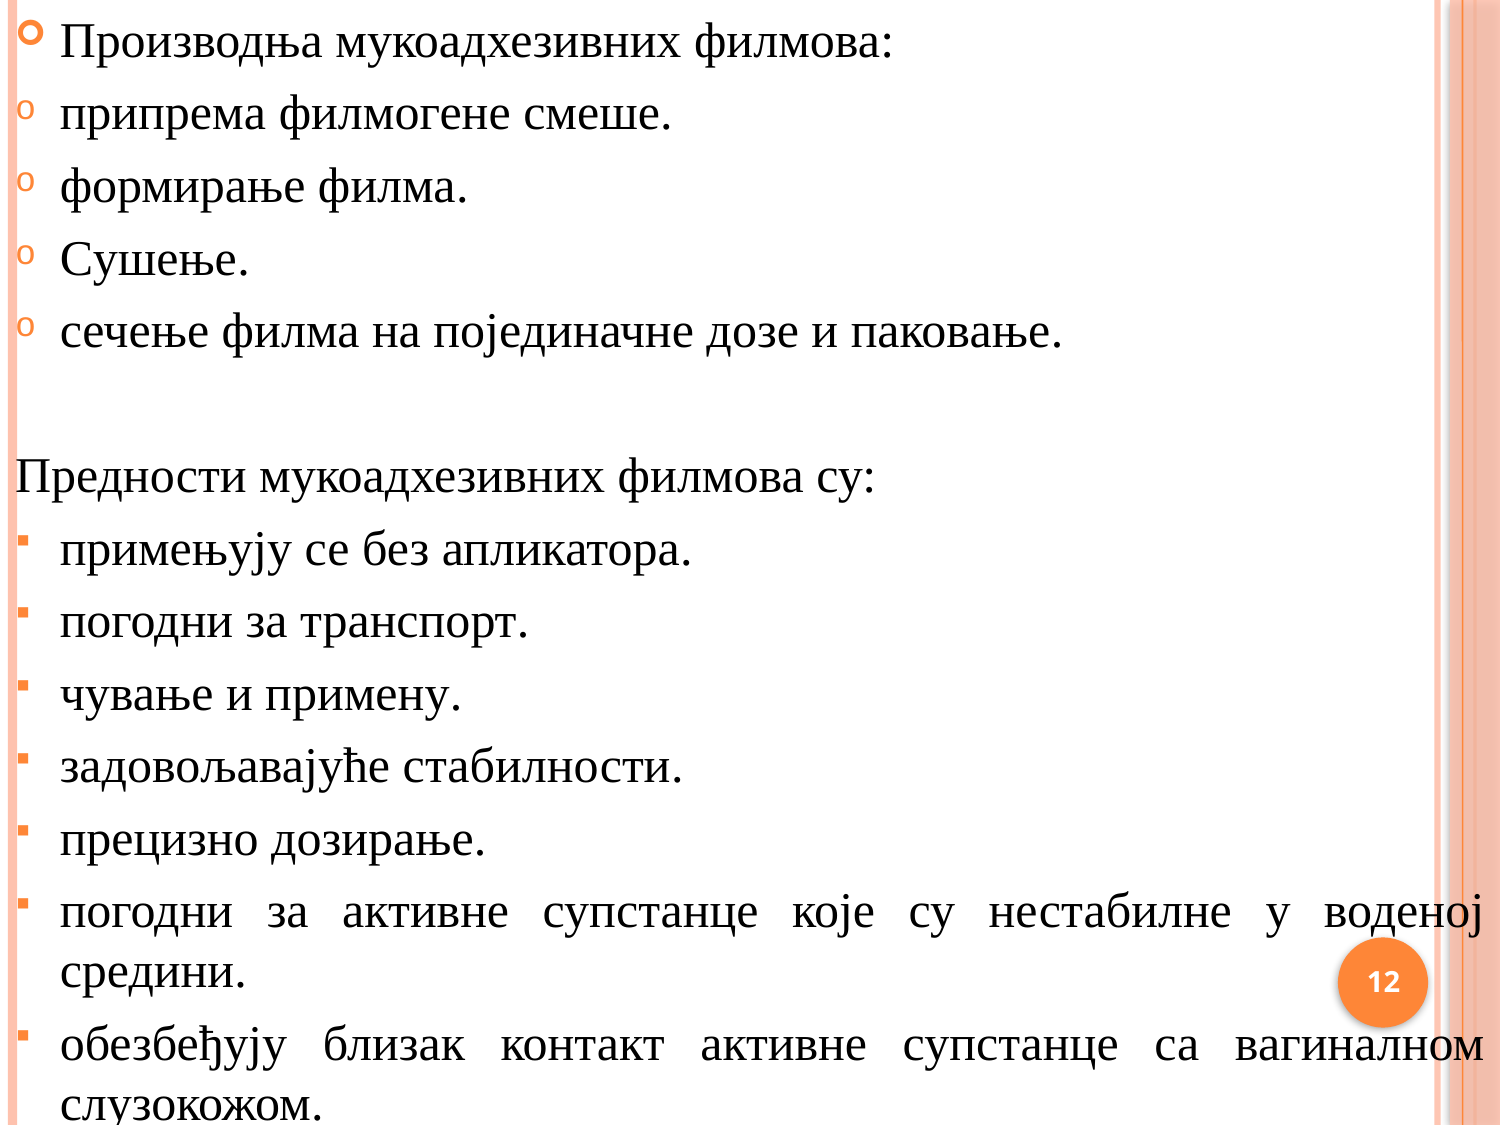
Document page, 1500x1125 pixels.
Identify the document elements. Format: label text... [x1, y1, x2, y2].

list Производња мукоадхезивних филмова: припрема филмогене смеше. формирање филма. Сушење. сечење филма на појединачне дозе и паковање. Предности мукоадхезивних филмова су: примењују се без апликатора. погодни за транспорт. чување и примену. задовољавајуће стабилности. прецизно дозирање. погодни за активне супстанце које су нестабилне у воденој средини. обезбеђују близак контакт активне супстанце са вагиналном слузокожом. [0, 0, 1500, 1125]
